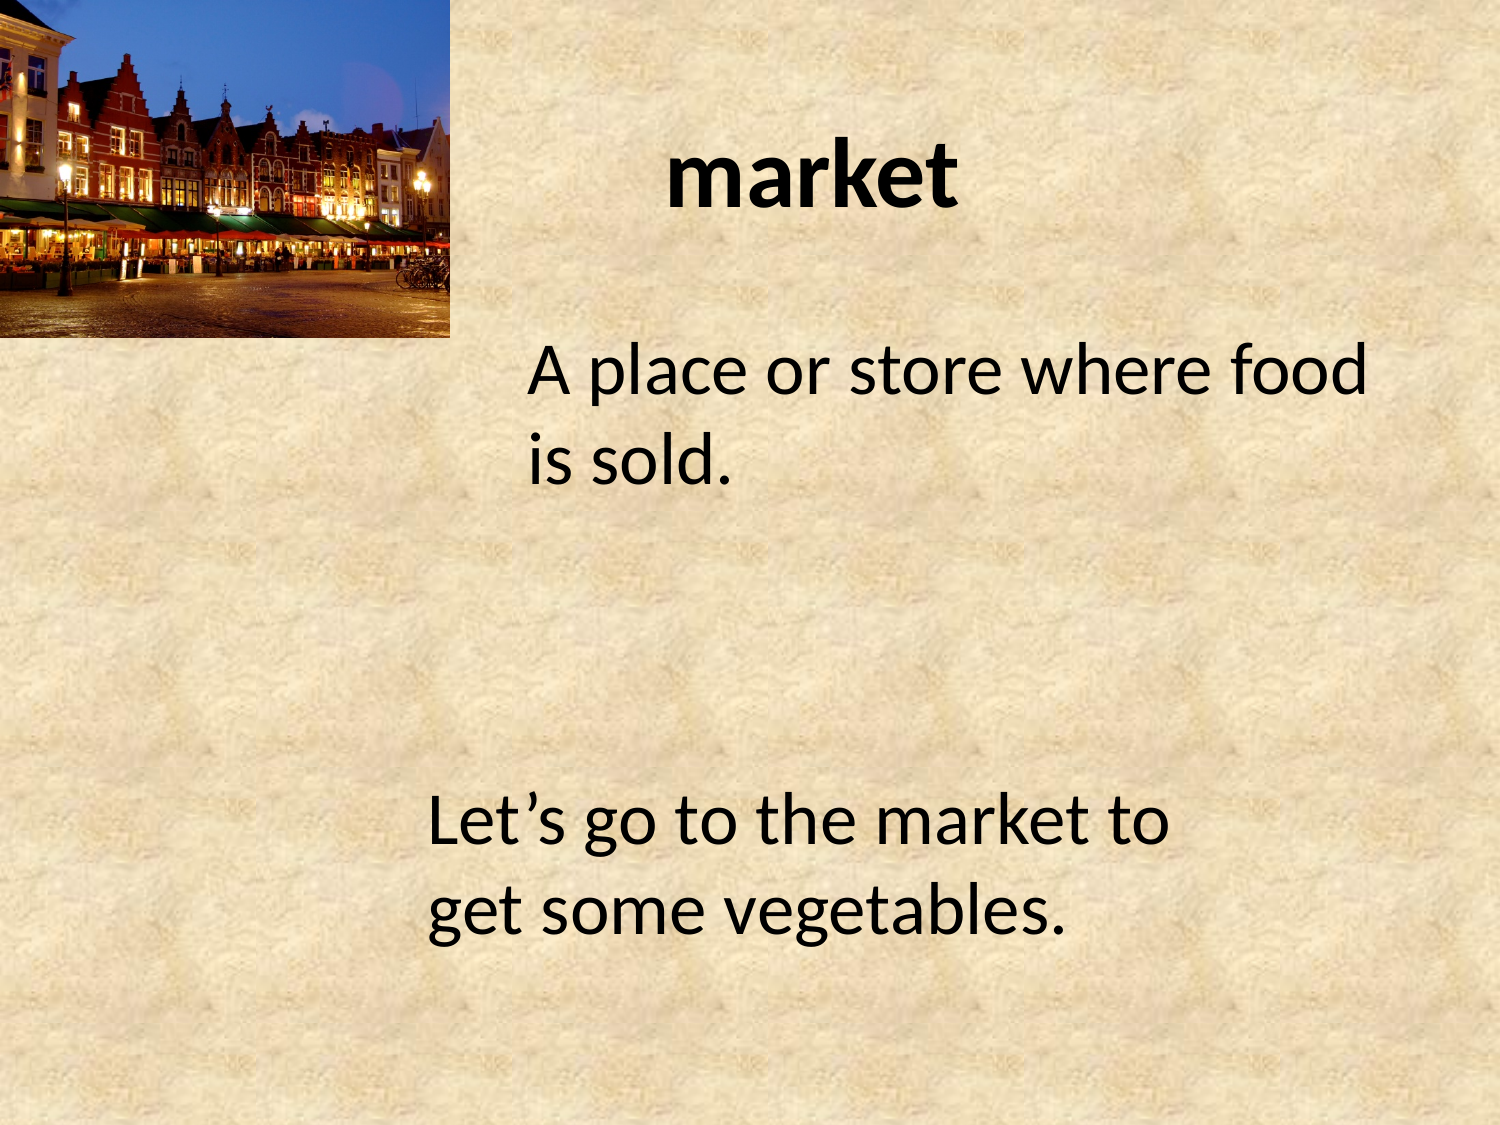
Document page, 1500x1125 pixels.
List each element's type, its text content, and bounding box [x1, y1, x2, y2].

picture [0, 0, 1500, 1125]
text_box market [649, 99, 1400, 235]
text_box A place or store where food is sold. [512, 312, 1413, 508]
text_box Let’s go to the market to get some vegetables. [412, 762, 1300, 958]
